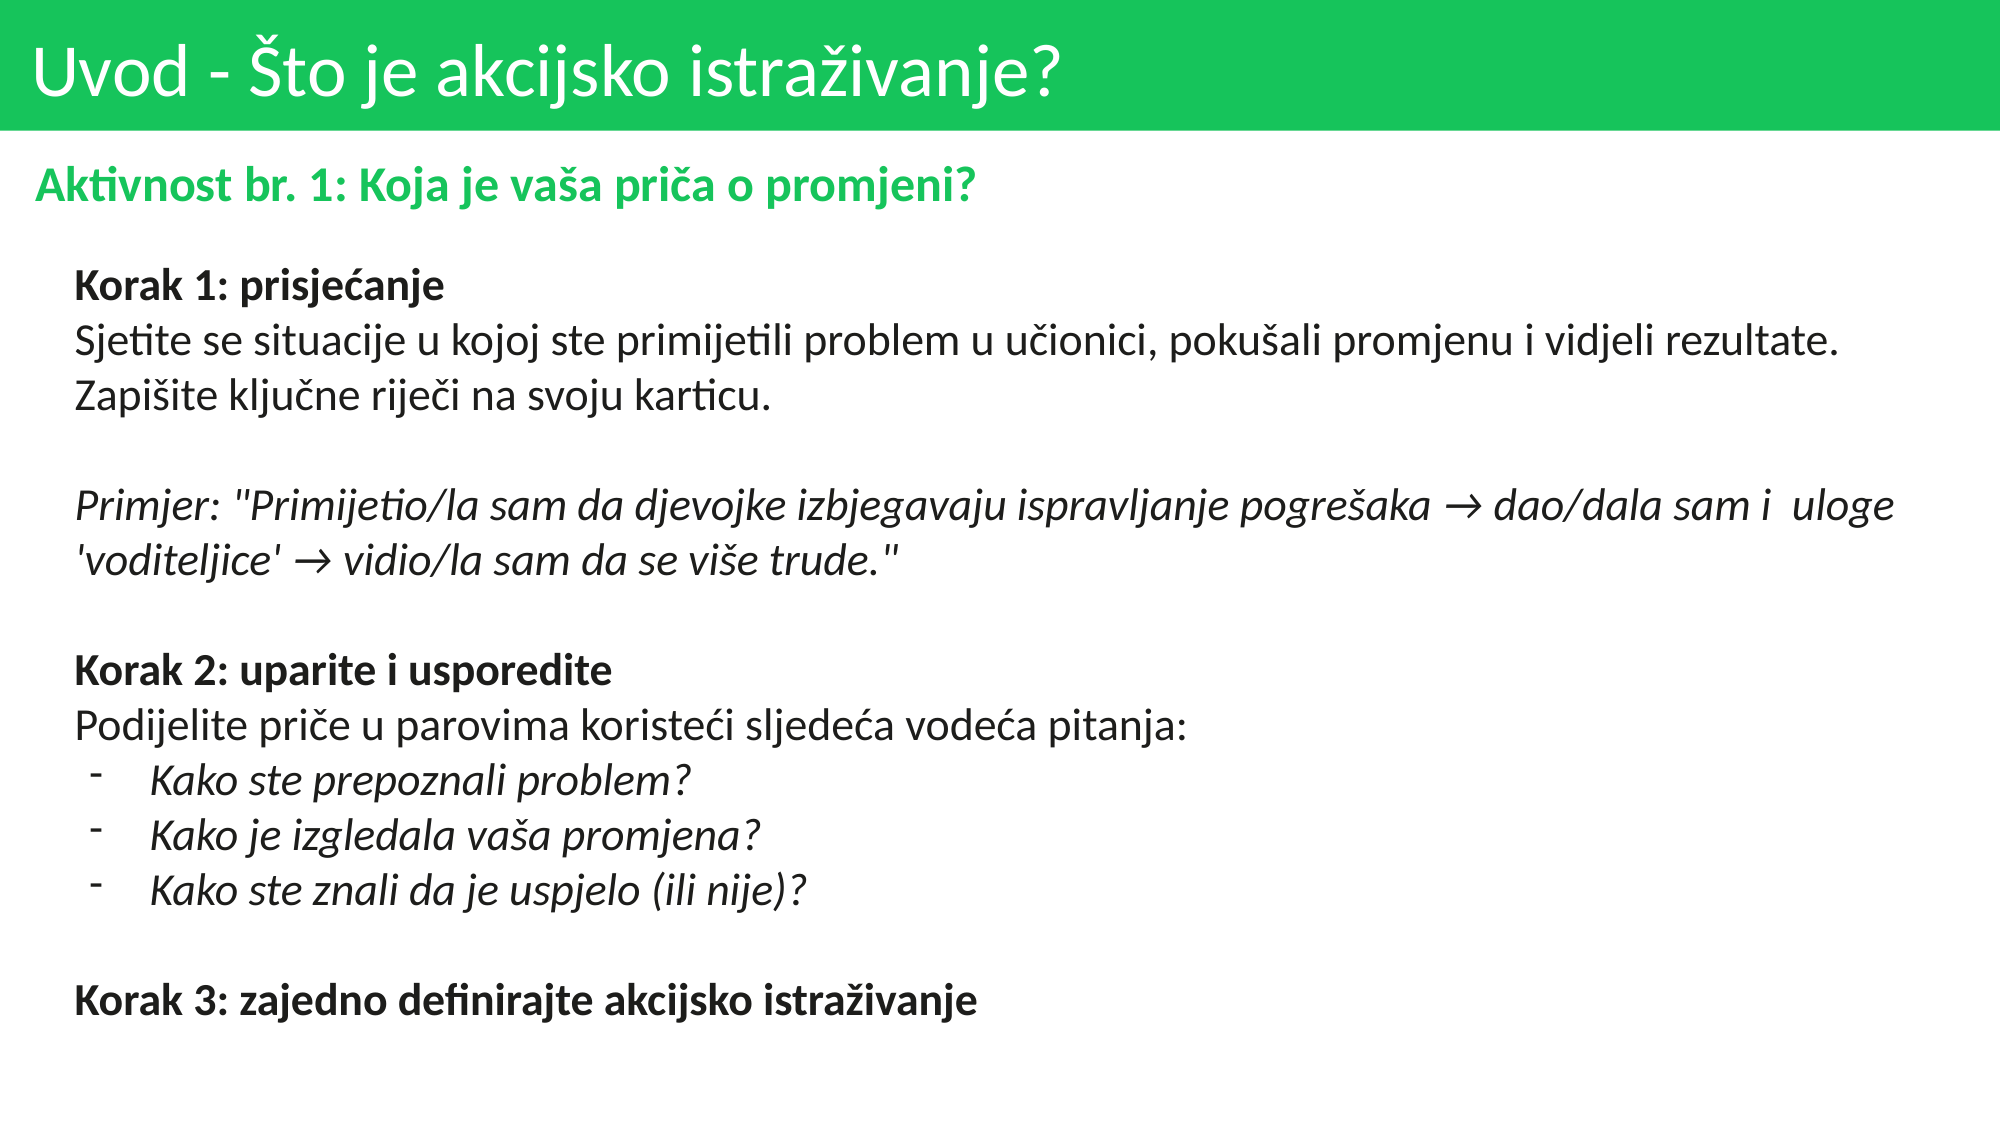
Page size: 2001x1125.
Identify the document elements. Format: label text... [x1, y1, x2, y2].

text_box Korak 1: prisjećanje Sjetite se situacije u kojoj ste primijetili problem u učionici, pokušali promjenu i vidjeli rezultate. Zapišite ključne riječi na svoju karticu. Primjer: "Primijetio/la sam da djevojke izbjegavaju ispravljanje pogrešaka → dao/dala sam i uloge 'voditeljice' → vidio/la sam da se više trude." Korak 2: uparite i usporedite Podijelite priče u parovima koristeći sljedeća vodeća pitanja: Kako ste prepoznali problem? Kako je izgledala vaša promjena? Kako ste znali da je uspjelo (ili nije)? Korak 3: zajedno definirajte akcijsko istraživanje [59, 239, 1941, 1125]
list Aktivnost br. 1: Koja je vaša priča o promjeni? [20, 140, 1980, 231]
title Uvod - Što je akcijsko istraživanje? [16, 13, 1976, 131]
